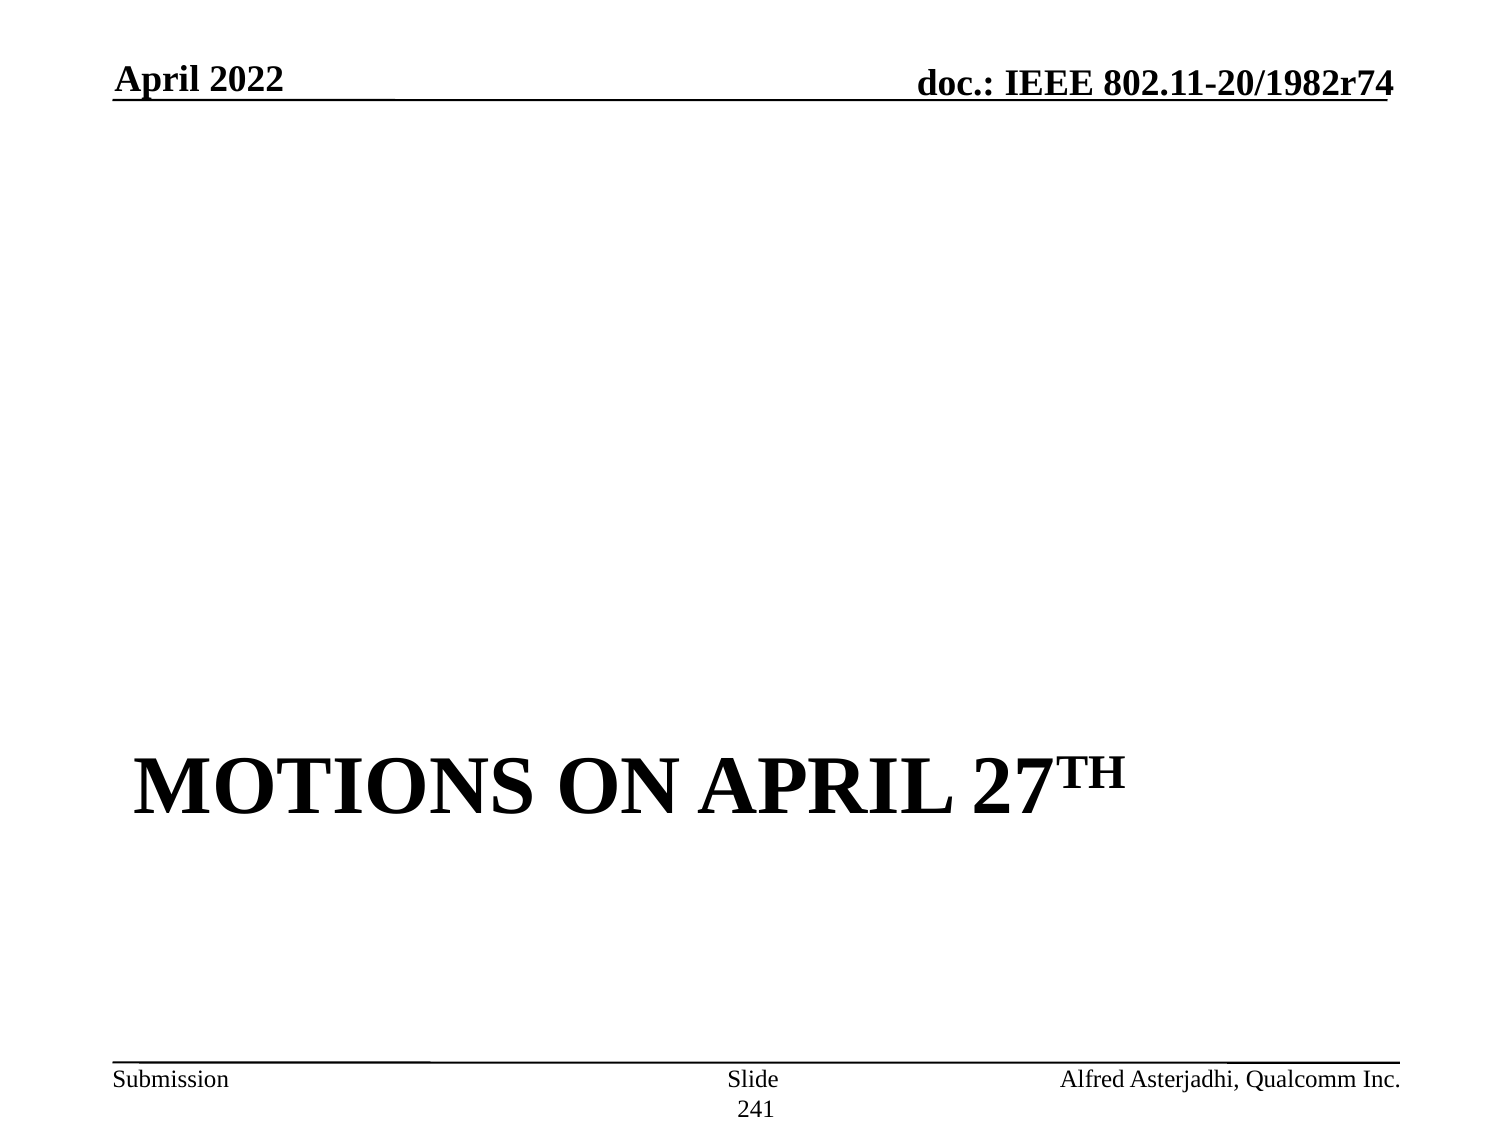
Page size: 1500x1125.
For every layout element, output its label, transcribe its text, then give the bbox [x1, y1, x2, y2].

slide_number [114, 54, 423, 100]
slide_number Slide 241 [712, 1061, 800, 1123]
title Motions on APRIL 27th [118, 722, 1394, 947]
footer Alfred Asterjadhi, Qualcomm Inc. [878, 1061, 1402, 1093]
